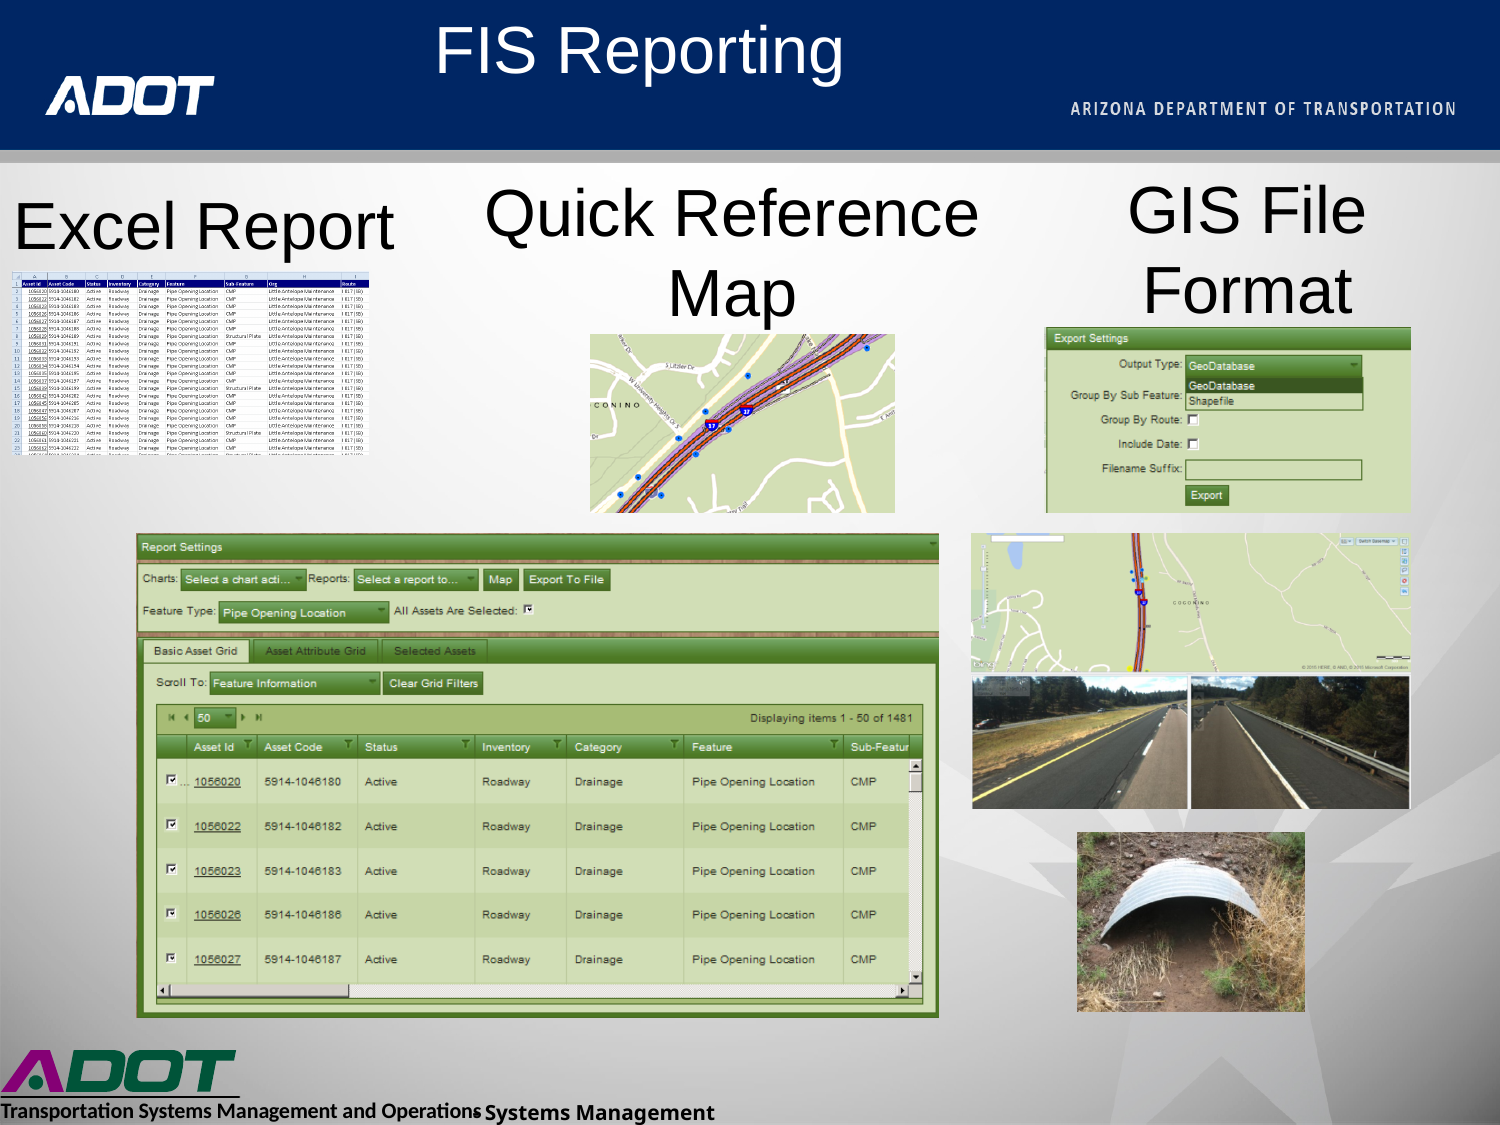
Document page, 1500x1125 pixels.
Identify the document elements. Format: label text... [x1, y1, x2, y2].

text_box - Systems Management [487, 1091, 730, 1125]
picture [0, 0, 1500, 1125]
text_box GIS File Format [1025, 159, 1470, 335]
text_box FIS Reporting [419, 0, 861, 95]
text_box Excel Report [0, 175, 418, 271]
text_box Quick Reference Map [464, 162, 1000, 338]
